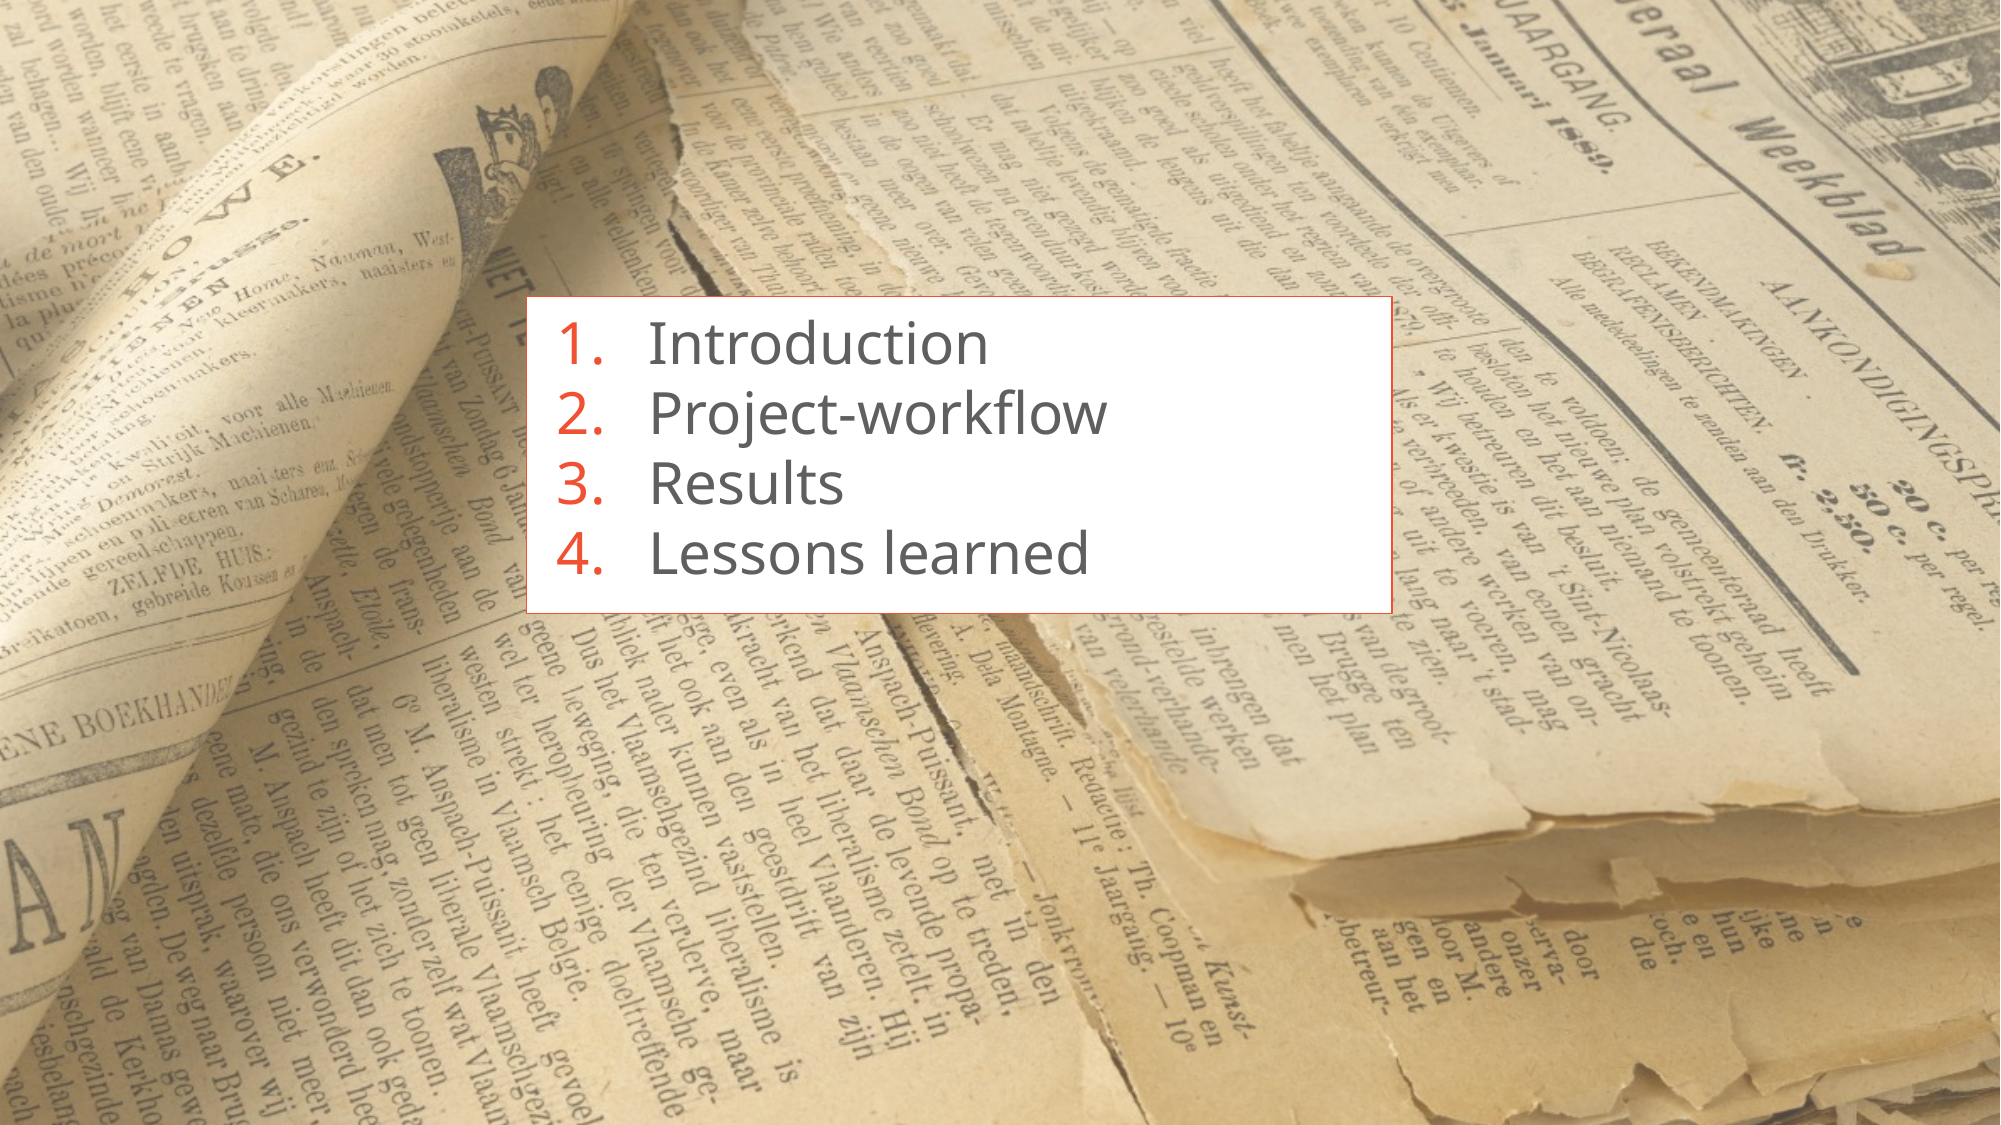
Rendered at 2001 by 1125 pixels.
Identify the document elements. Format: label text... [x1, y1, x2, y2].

text_box Introduction Project-workflow Results Lessons learned [526, 296, 1392, 614]
list Calamari software in relation to the original OCR [0, 0, 2000, 1125]
